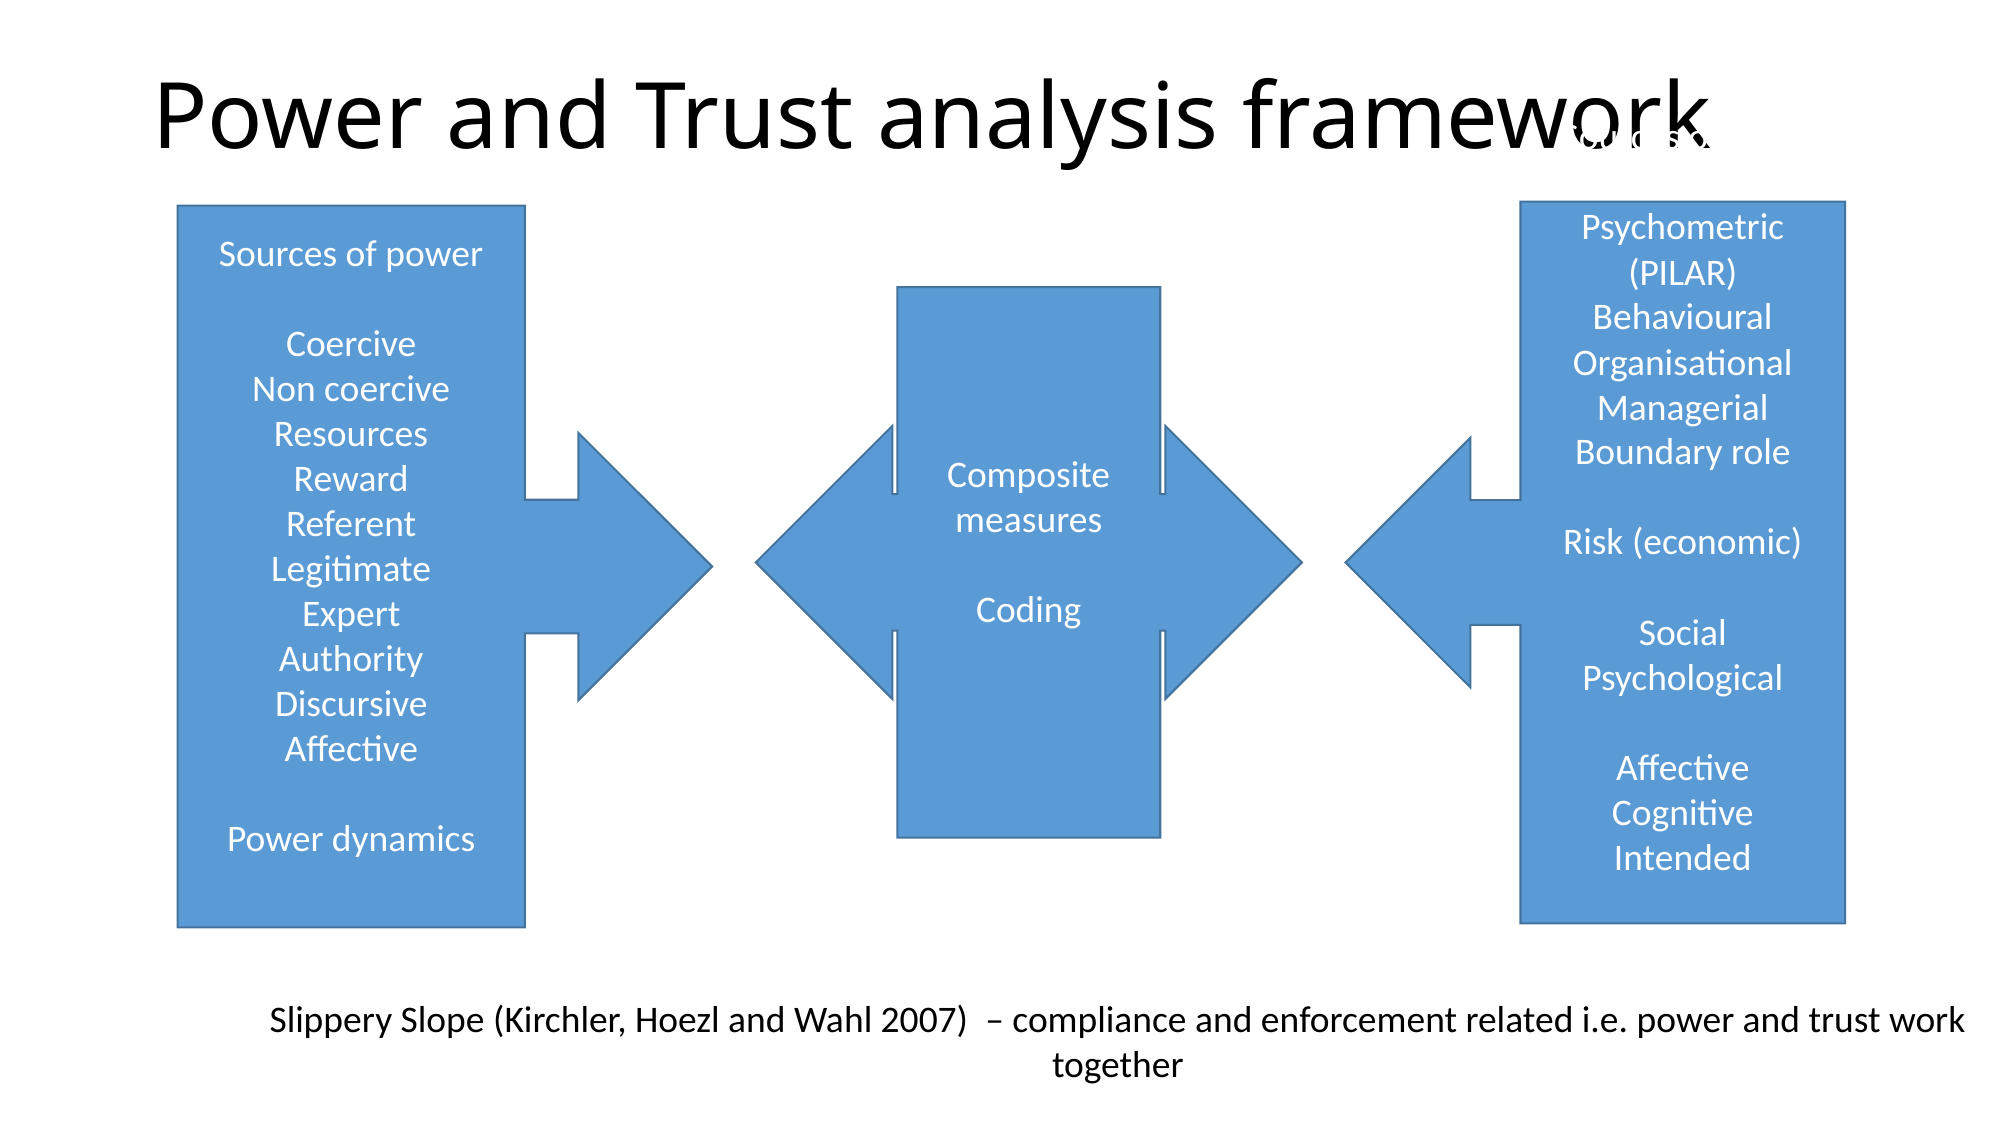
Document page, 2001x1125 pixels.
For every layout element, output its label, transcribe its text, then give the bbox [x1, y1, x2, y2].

text_box Sources of power Coercive Non coercive Resources Reward Referent Legitimate Expert Authority Discursive Affective Power dynamics [176, 204, 714, 929]
text_box Composite measures Coding [754, 286, 1304, 839]
text_box Sources of Trust Psychometric (PILAR) Behavioural Organisational Managerial Boundary role Risk (economic) Social Psychological Affective Cognitive Intended [1344, 200, 1847, 925]
text_box Slippery Slope (Kirchler, Hoezl and Wahl 2007) – compliance and enforcement related i.e. power and trust work together [235, 987, 2000, 1093]
title Power and Trust analysis framework [137, 9, 1863, 228]
